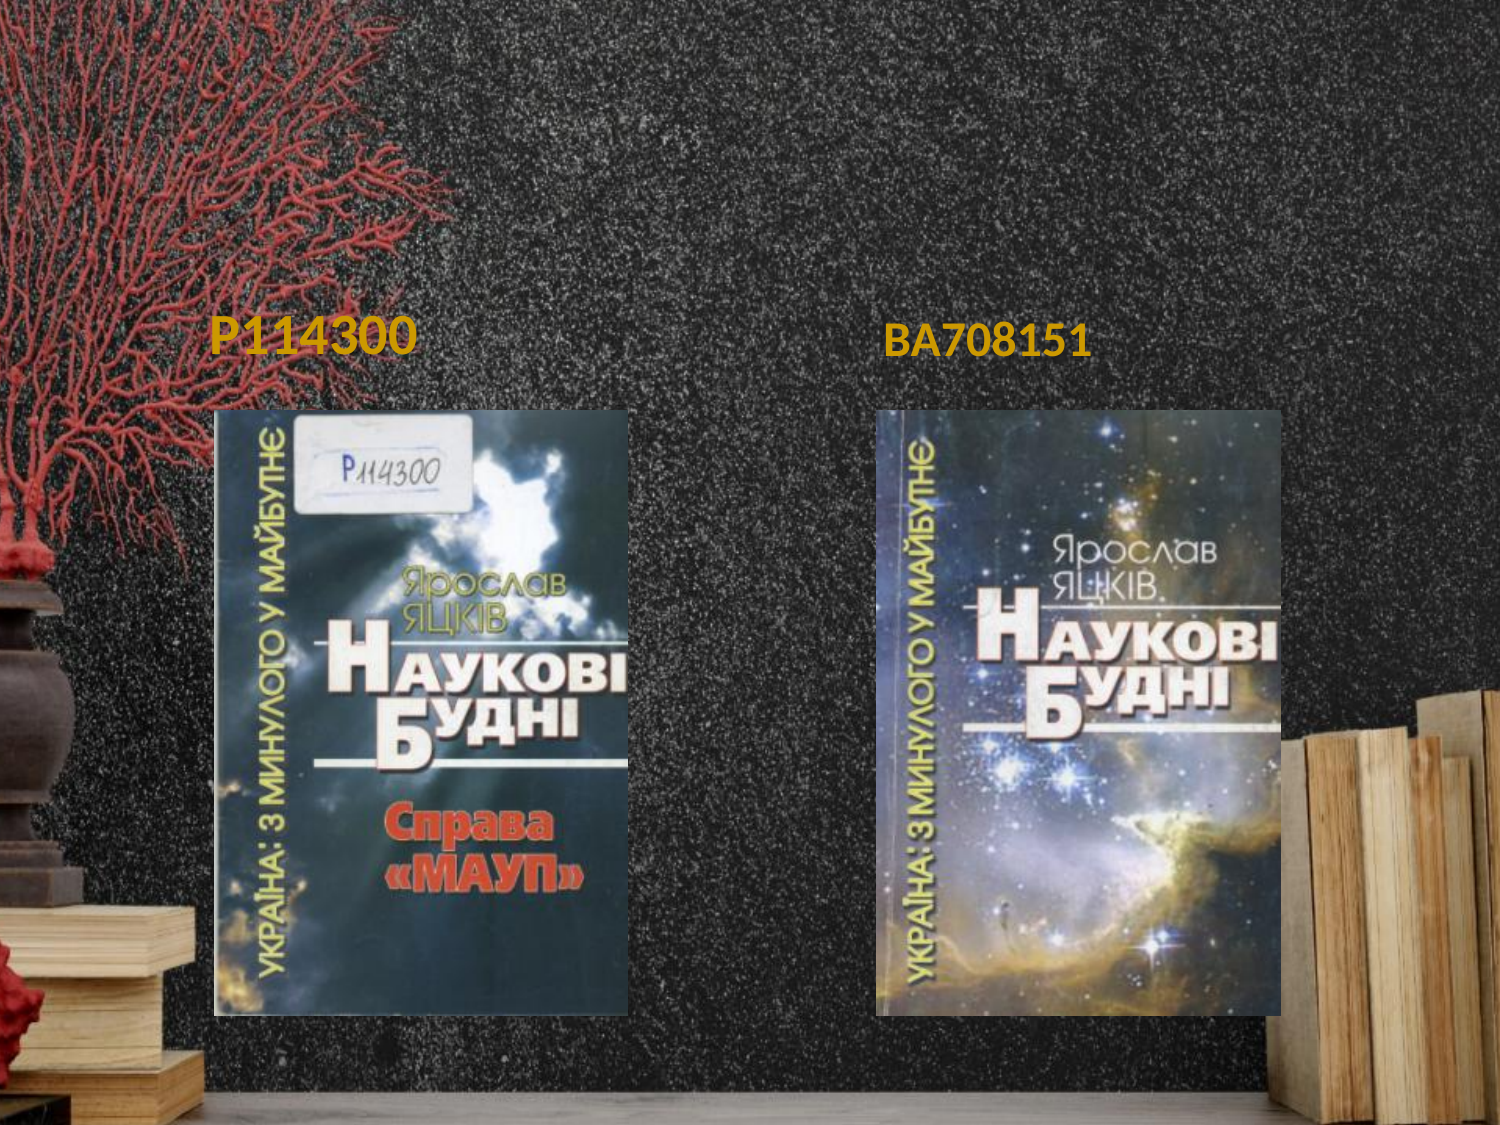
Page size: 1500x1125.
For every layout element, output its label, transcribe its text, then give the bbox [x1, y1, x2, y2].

list Р114300 [194, 251, 738, 375]
list ВА708151 [868, 251, 1425, 375]
picture [0, 0, 1500, 1125]
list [214, 410, 628, 1016]
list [876, 410, 1281, 1016]
